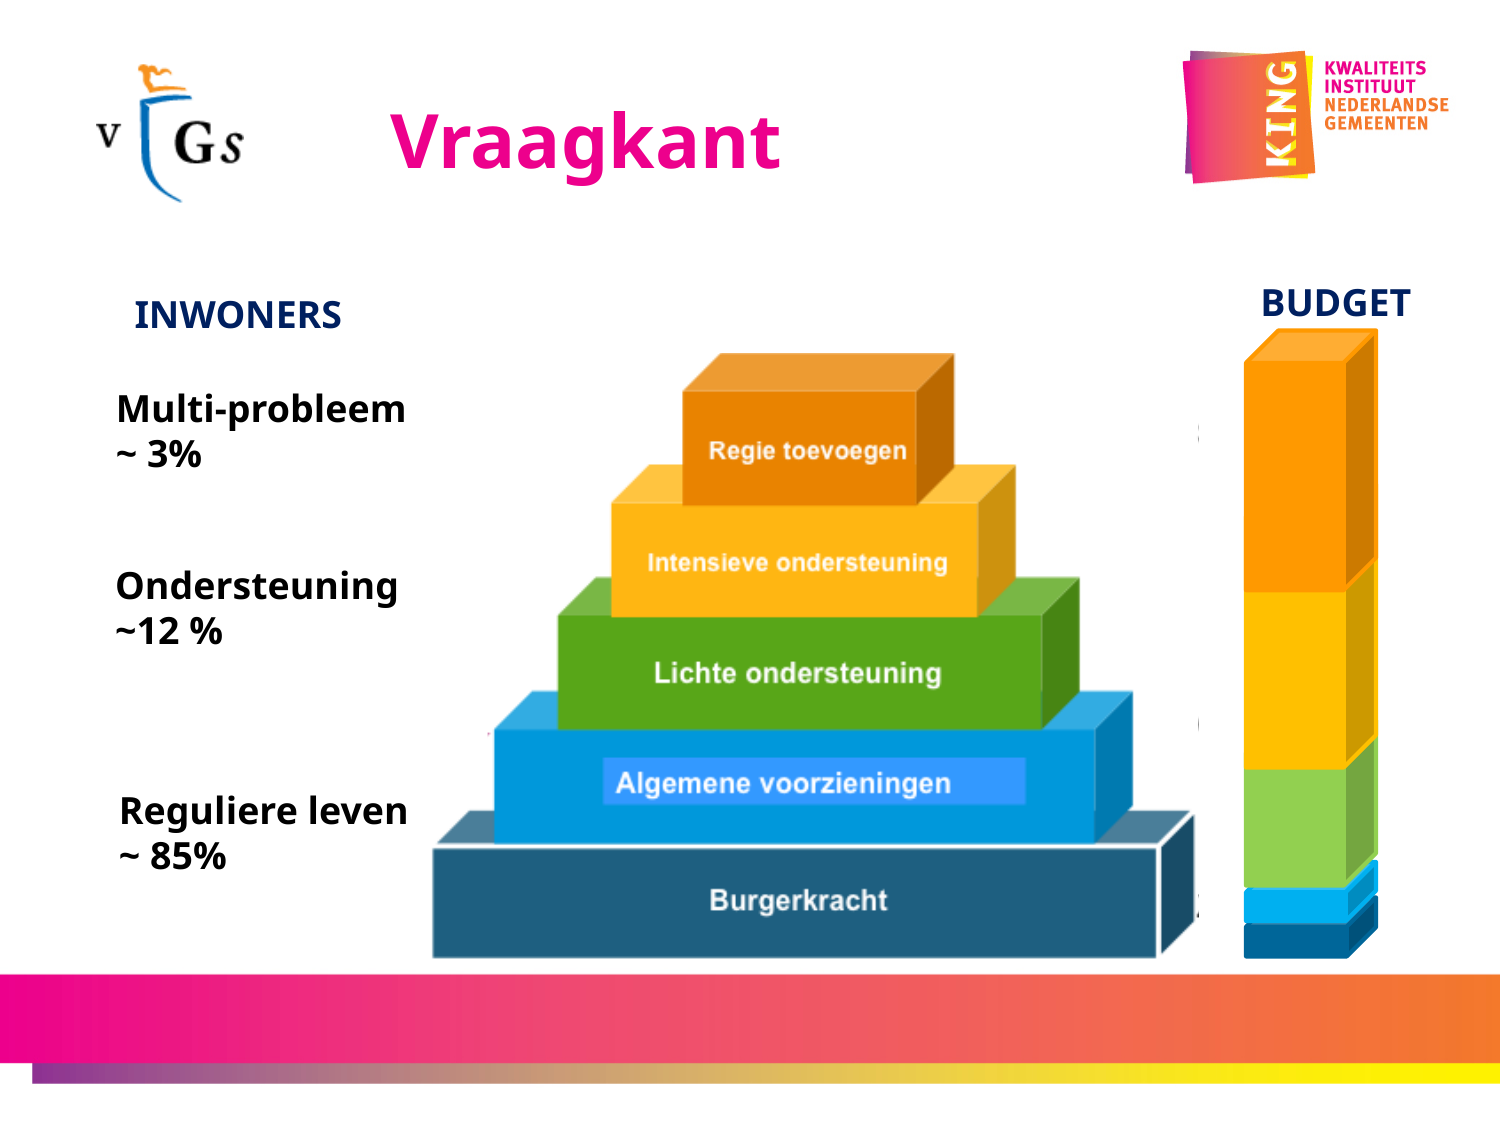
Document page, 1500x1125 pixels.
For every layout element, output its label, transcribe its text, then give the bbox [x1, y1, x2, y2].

picture [0, 0, 1500, 1125]
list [418, 318, 1200, 999]
title Vraagkant [74, 44, 1098, 233]
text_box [1233, 271, 1439, 957]
text_box Ondersteuning ~12 % [100, 554, 413, 705]
text_box Multi-probleem ~ 3% [101, 377, 413, 483]
text_box INWONERS [119, 283, 358, 343]
text_box Reguliere leven ~ 85% [104, 779, 413, 884]
